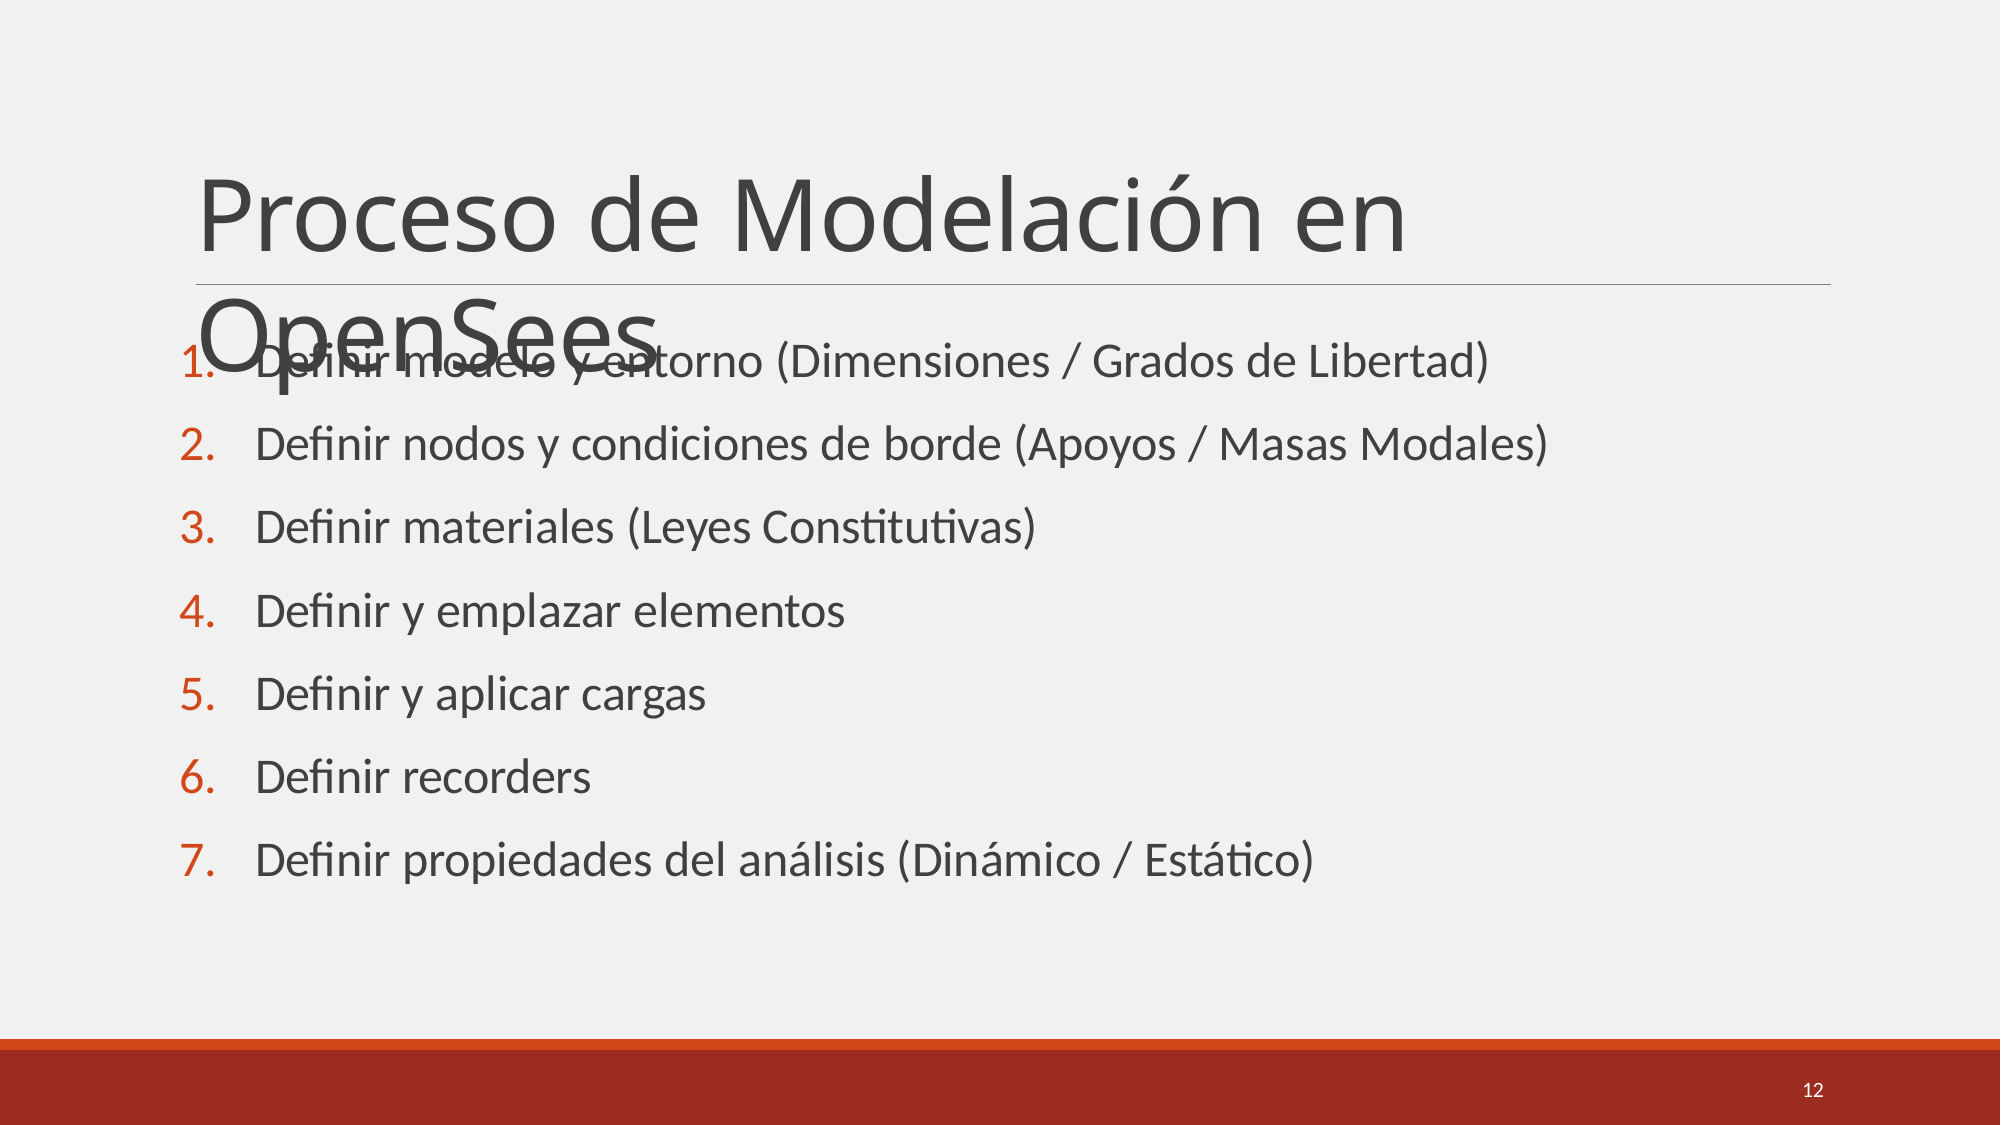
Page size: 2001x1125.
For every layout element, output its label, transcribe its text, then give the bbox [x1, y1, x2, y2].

slide_number 12 [1795, 1077, 1831, 1125]
text_box Definir modelo y entorno (Dimensiones / Grados de Libertad) Definir nodos y condiciones de borde (Apoyos / Masas Modales) Definir materiales (Leyes Constitutivas) Definir y emplazar elementos Definir y aplicar cargas Definir recorders Definir propiedades del análisis (Dinámico / Estático) [177, 302, 1560, 887]
title Proceso de Modelación en OpenSees [192, 149, 1653, 392]
